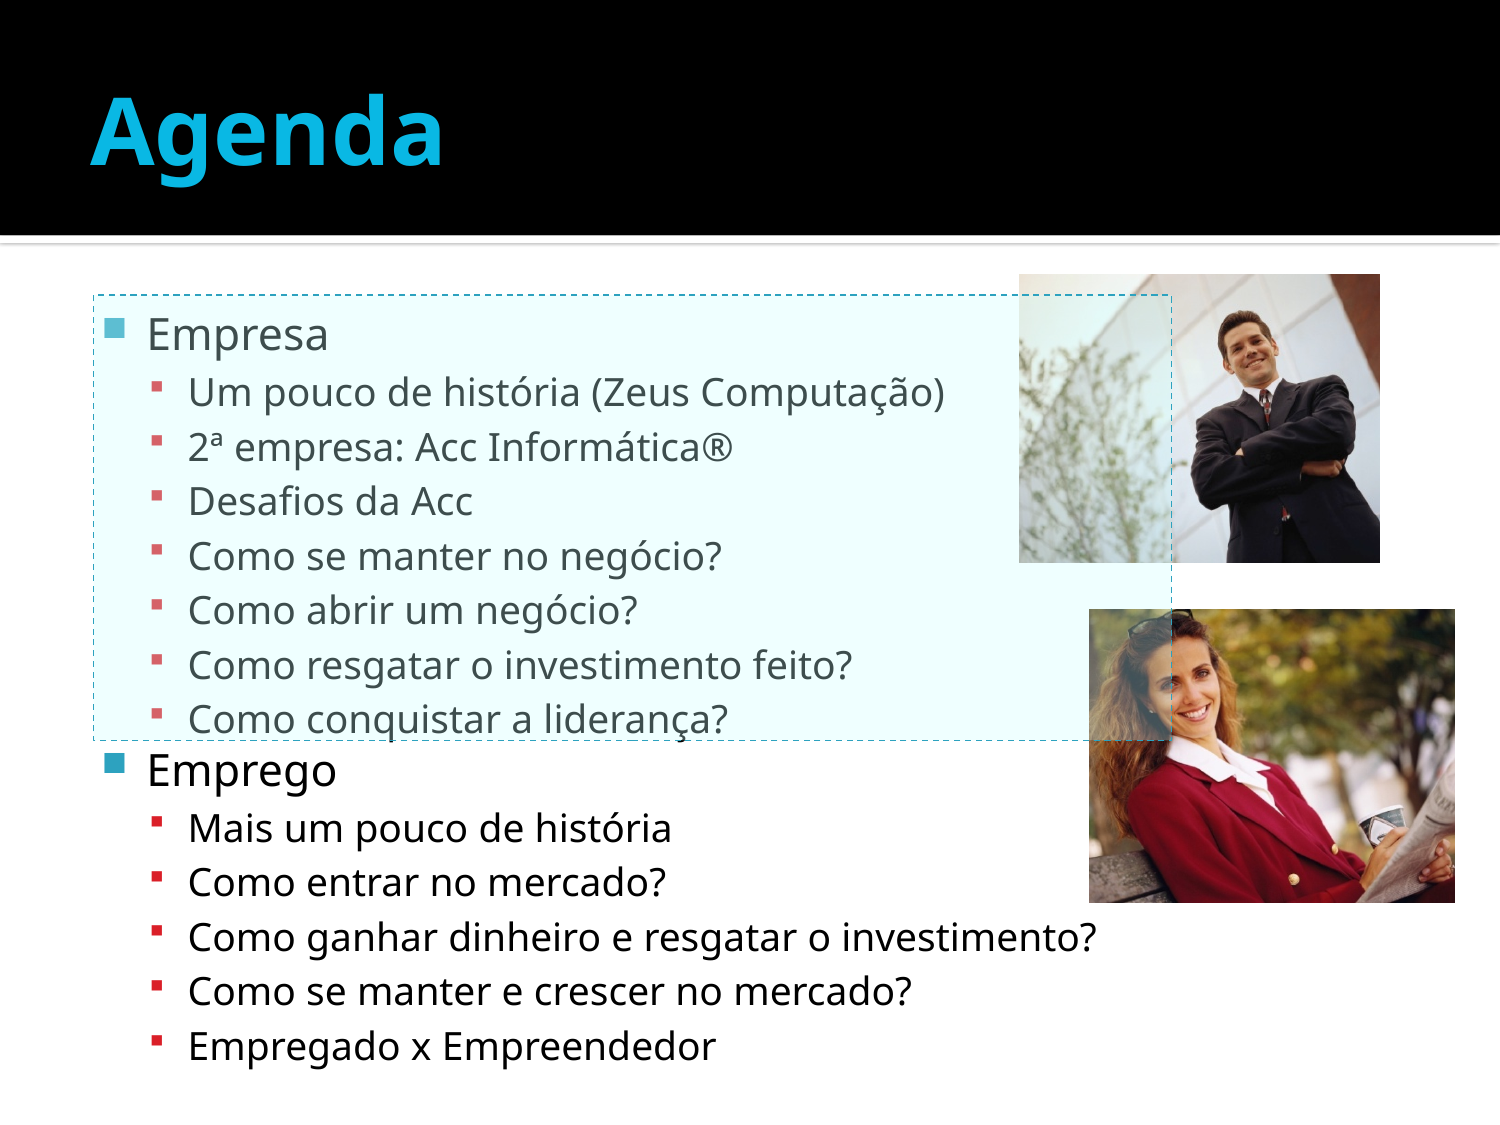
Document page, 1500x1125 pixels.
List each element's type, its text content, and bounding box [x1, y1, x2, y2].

text_box [90, 291, 1176, 744]
title Agenda [75, 25, 1425, 231]
picture [1089, 609, 1455, 903]
list Empresa Um pouco de história (Zeus Computação) 2ª empresa: Acc Informática® Desafios da Acc Como se manter no negócio? Como abrir um negócio? Como resgatar o investimento feito? Como conquistar a liderança? Emprego Mais um pouco de história Como entrar no mercado? Como ganhar dinheiro e resgatar o investimento? Como se manter e crescer no mercado? Empregado x Empreendedor [75, 291, 1425, 1079]
picture [1019, 274, 1380, 563]
